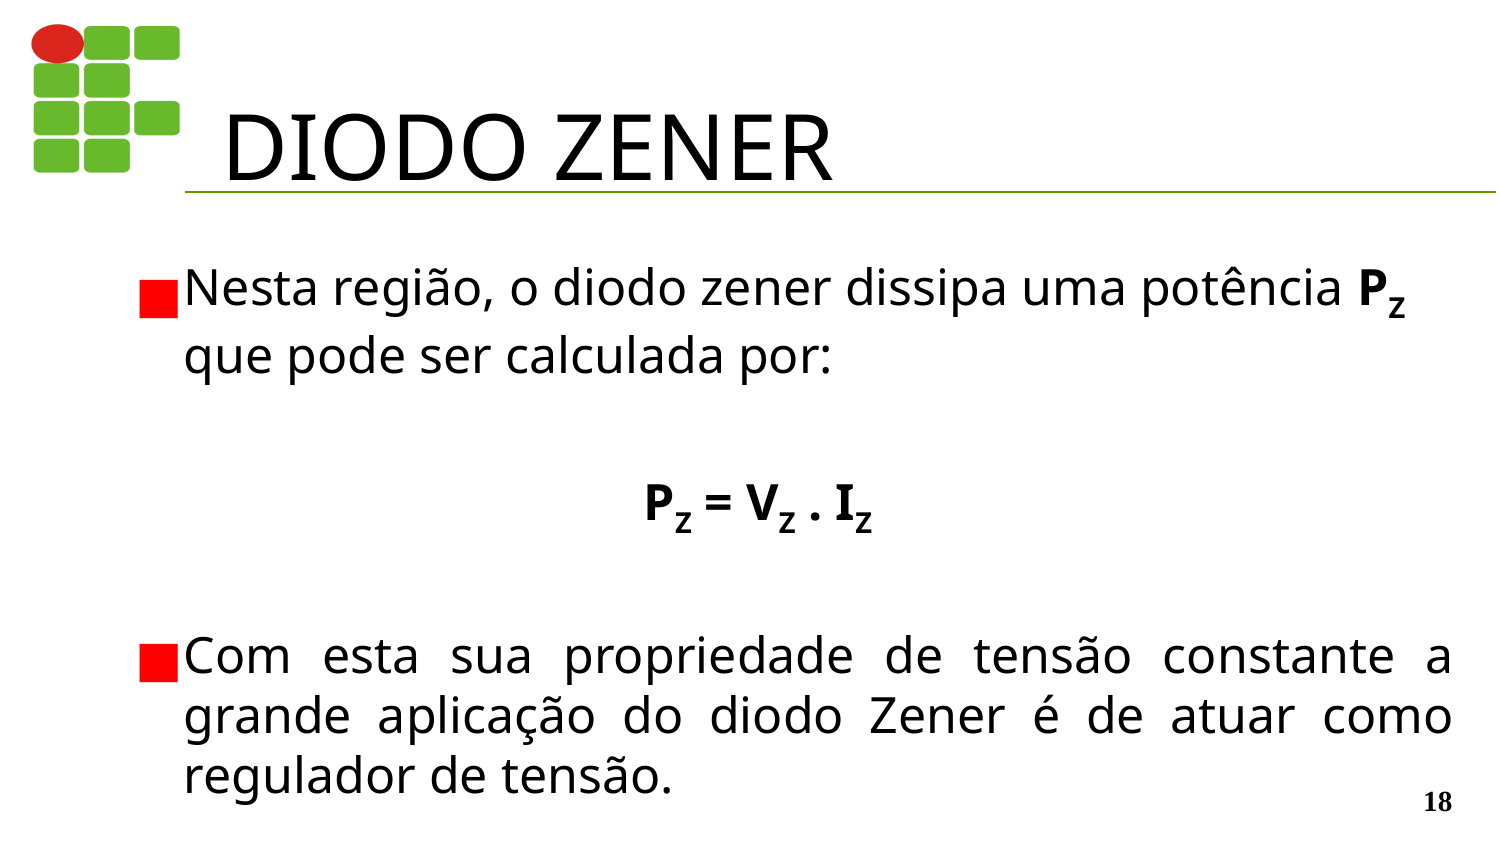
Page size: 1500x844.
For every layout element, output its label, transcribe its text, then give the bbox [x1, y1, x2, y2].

title DIODO ZENER [206, 26, 1468, 207]
text_box ‹#› [1155, 774, 1468, 825]
picture [29, 23, 182, 174]
list Nesta região, o diodo zener dissipa uma potência PZ que pode ser calculada por: PZ = VZ . IZ Com esta sua propriedade de tensão constante a grande aplicação do diodo Zener é de atuar como regulador de tensão. [46, 248, 1469, 774]
